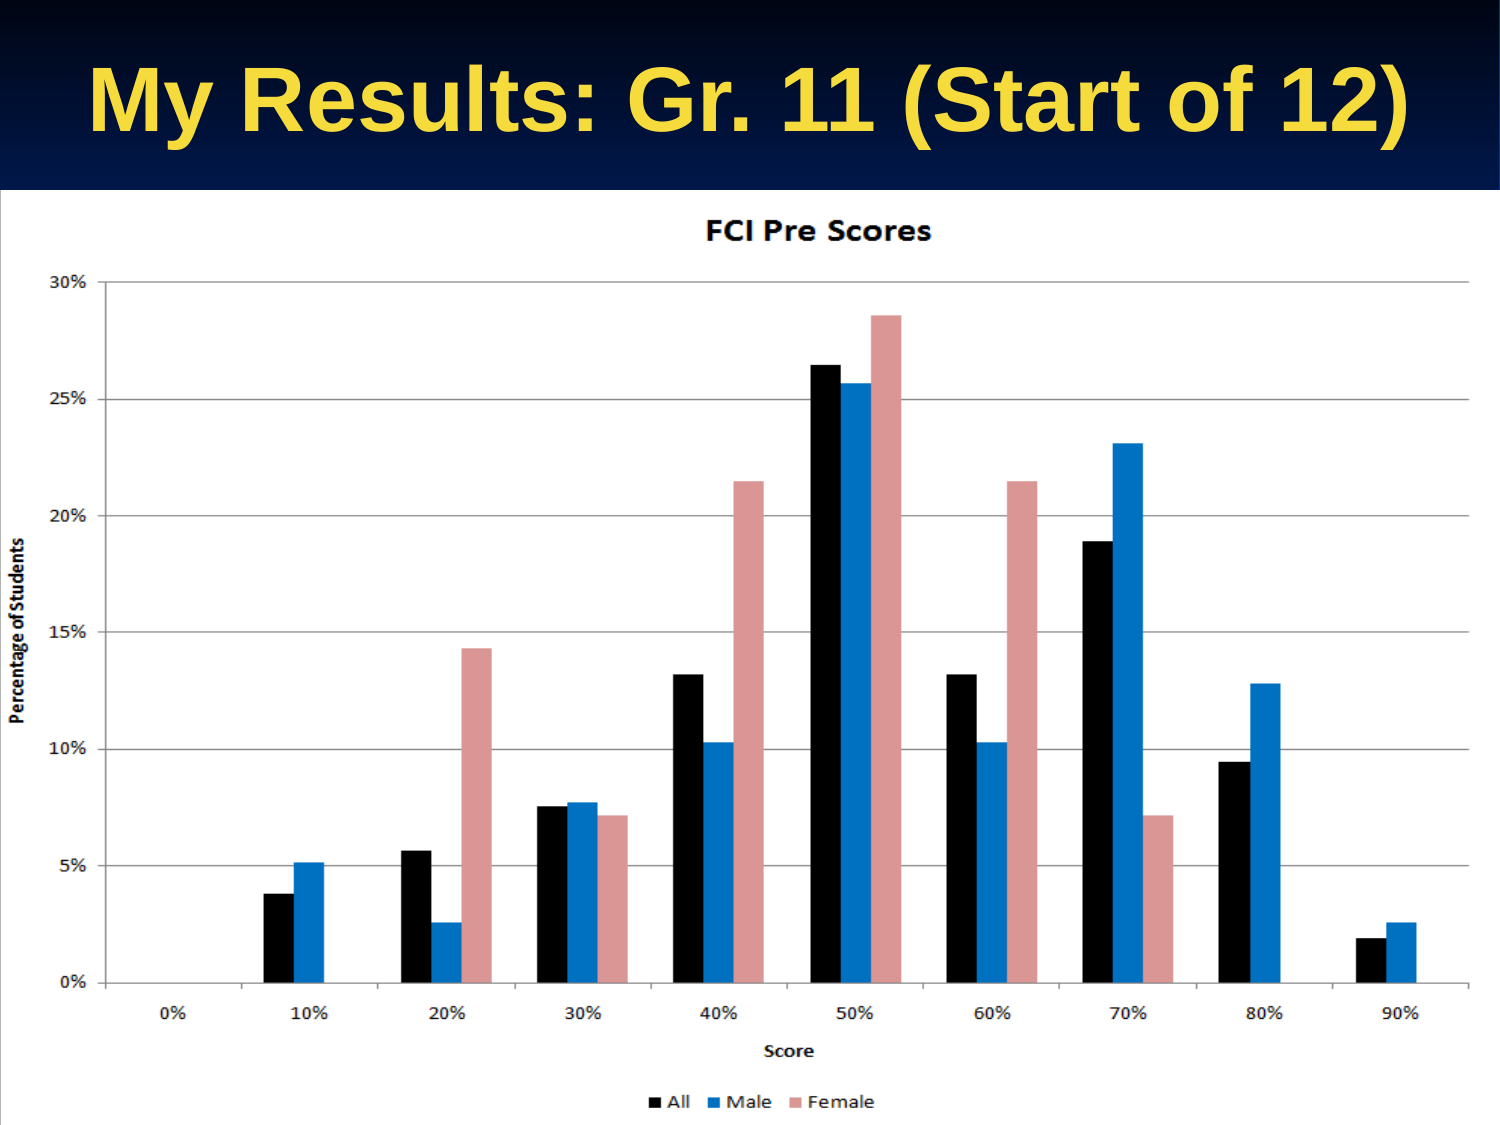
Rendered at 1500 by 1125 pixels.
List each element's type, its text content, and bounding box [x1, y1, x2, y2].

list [0, 189, 1500, 1125]
title My Results: Gr. 11 (Start of 12) [0, 1, 1500, 189]
